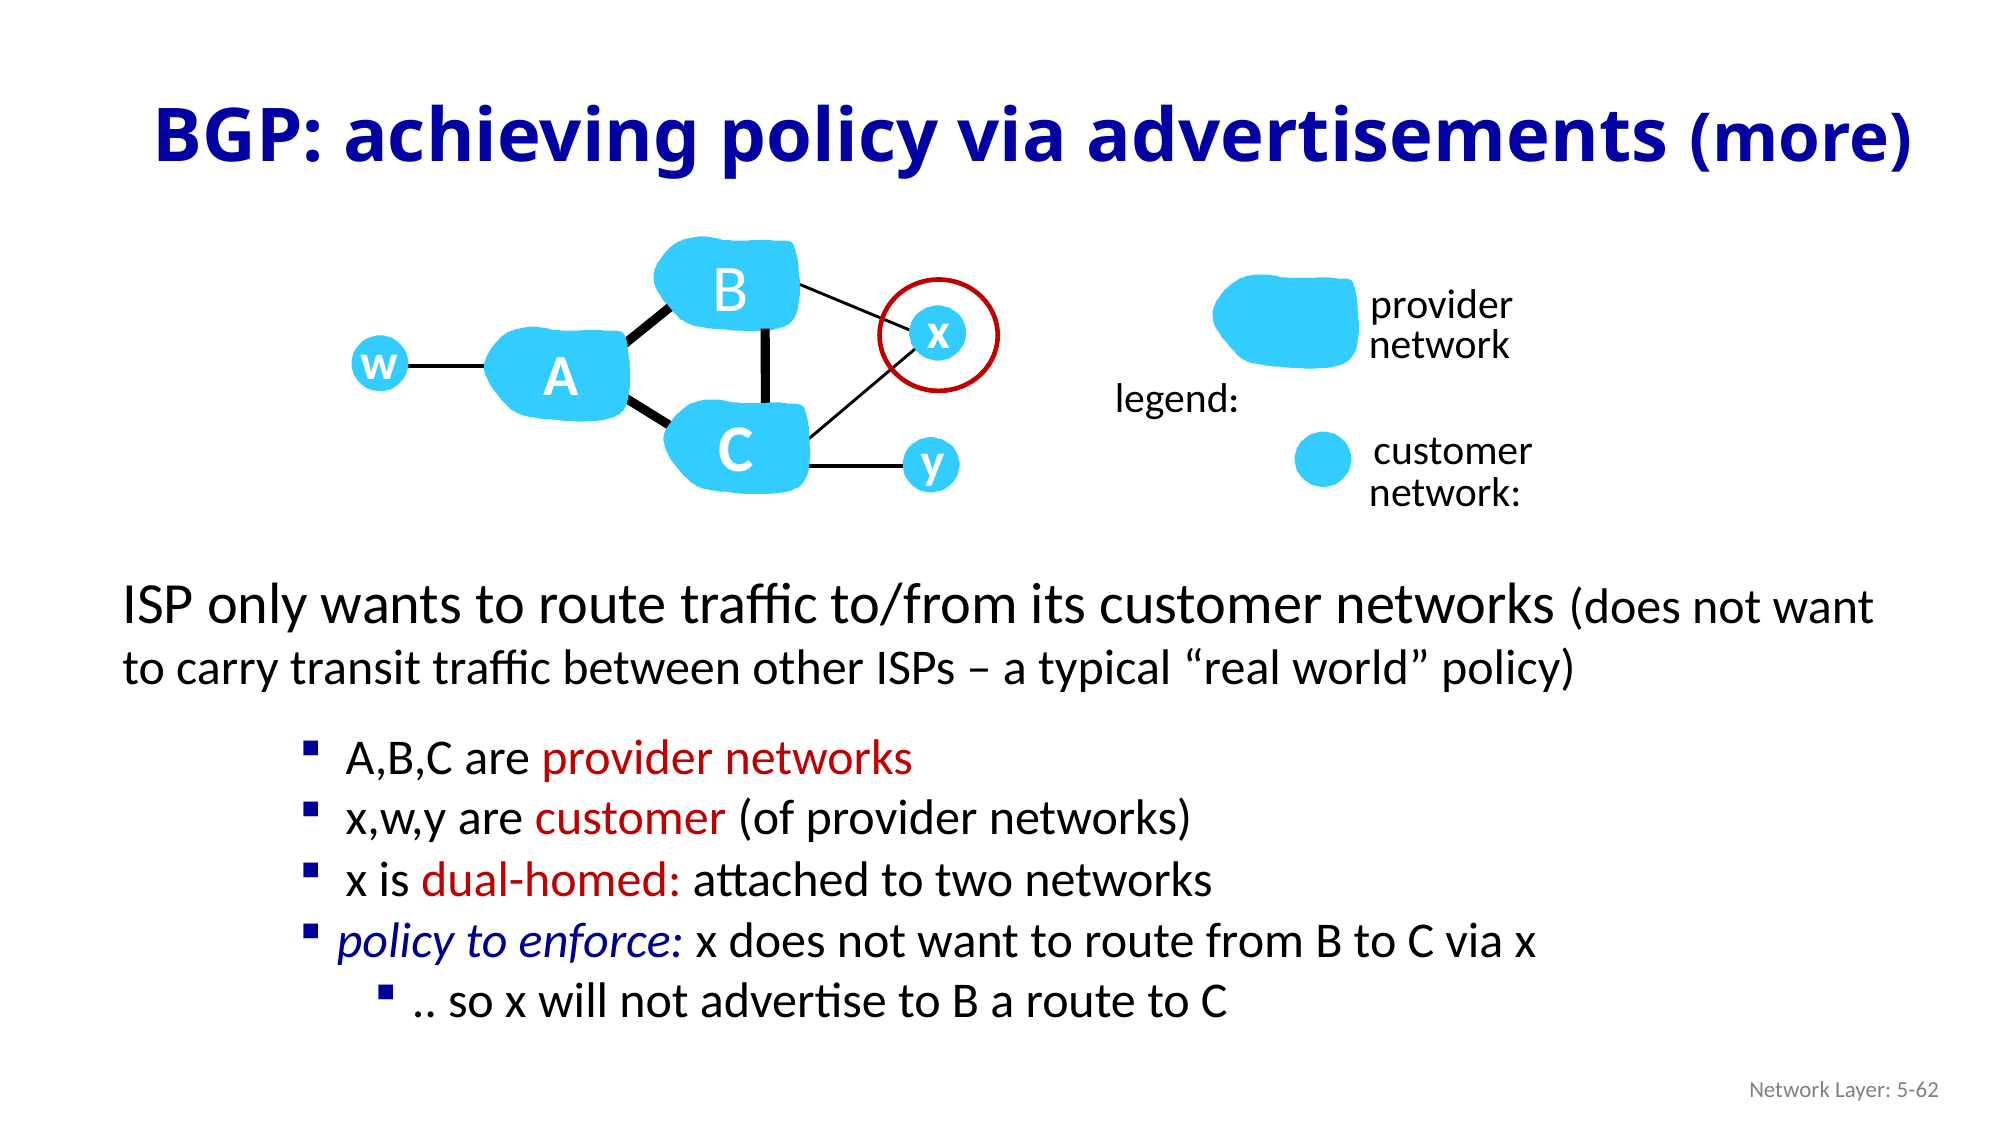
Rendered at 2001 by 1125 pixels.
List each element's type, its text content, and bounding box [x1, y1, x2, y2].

title BGP: achieving policy via advertisements (more) [137, 63, 1983, 211]
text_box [1030, 261, 1550, 543]
text_box w [360, 329, 398, 390]
text_box ISP only wants to route traffic to/from its customer networks (does not want to carry transit traffic between other ISPs – a typical “real world” policy) [107, 557, 1925, 702]
text_box [351, 343, 360, 383]
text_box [483, 326, 631, 422]
text_box [398, 367, 409, 385]
text_box [878, 278, 999, 392]
slide_number Network Layer: 5-62 [1504, 1057, 1955, 1118]
text_box A,B,C are provider networks x,w,y are customer (of provider networks) x is dual-homed: attached to two networks policy to enforce: x does not want to route from B to C via x .. so x will not advertise to B a route to C [284, 726, 1635, 1063]
text_box [945, 441, 960, 489]
text_box [397, 341, 405, 366]
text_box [653, 236, 801, 332]
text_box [663, 399, 811, 494]
text_box y [920, 429, 945, 490]
text_box [902, 439, 943, 493]
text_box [909, 298, 966, 361]
text_box [397, 367, 405, 377]
text_box [405, 350, 409, 366]
text_box [314, 172, 1552, 557]
